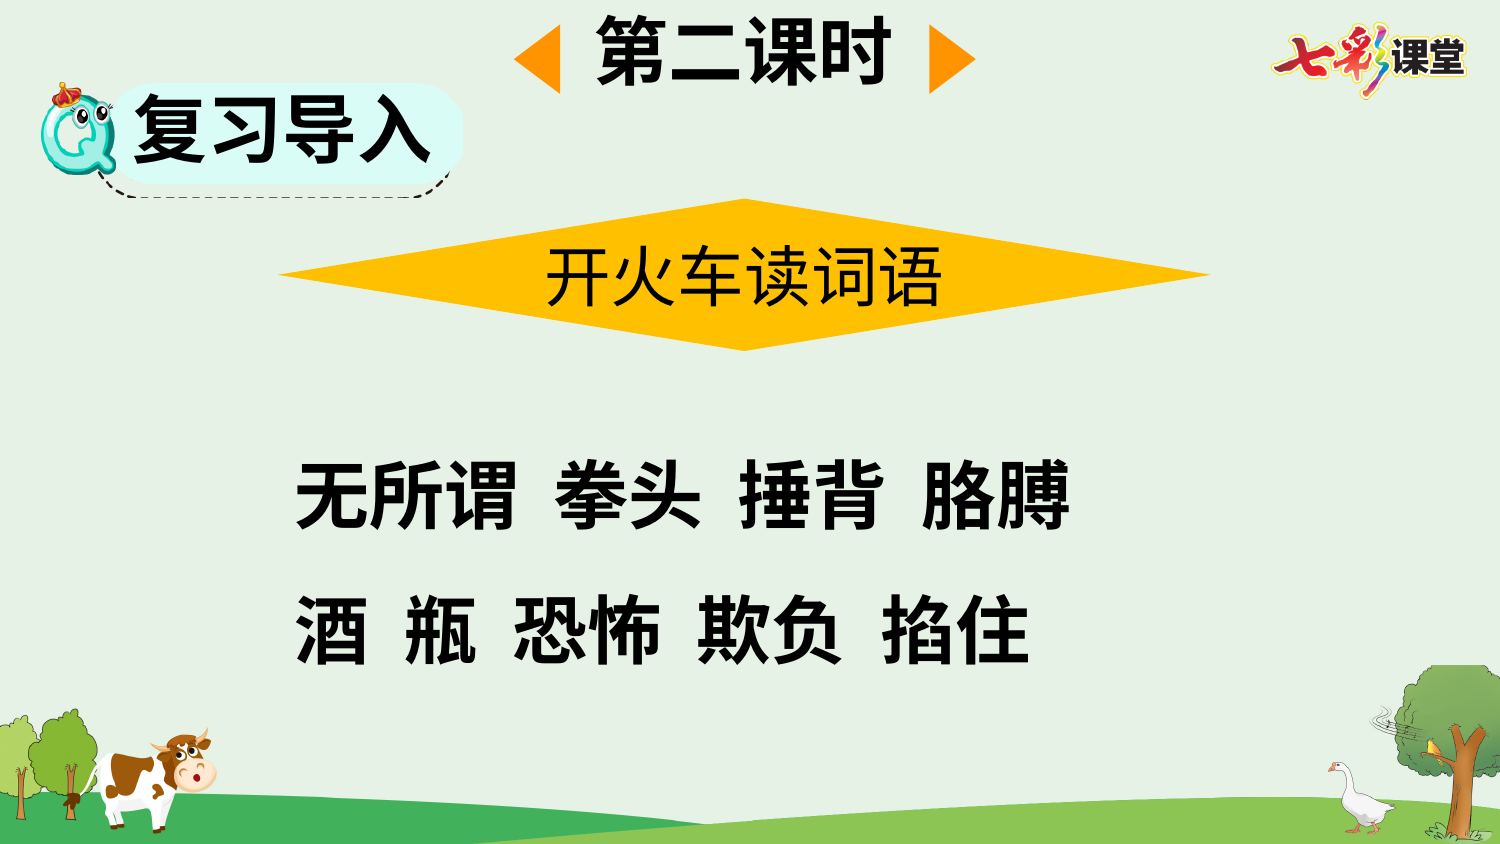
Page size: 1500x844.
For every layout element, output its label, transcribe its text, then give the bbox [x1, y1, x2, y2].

text_box 第二课时 [534, 0, 953, 102]
text_box 开火车读词语 [275, 196, 1214, 354]
picture [0, 0, 1500, 844]
text_box 复习导入 [121, 77, 470, 179]
text_box [929, 24, 976, 94]
text_box [513, 24, 561, 94]
text_box 无所谓 拳头 捶背 胳膊 酒 瓶 恐怖 欺负 掐住 [248, 397, 1240, 679]
